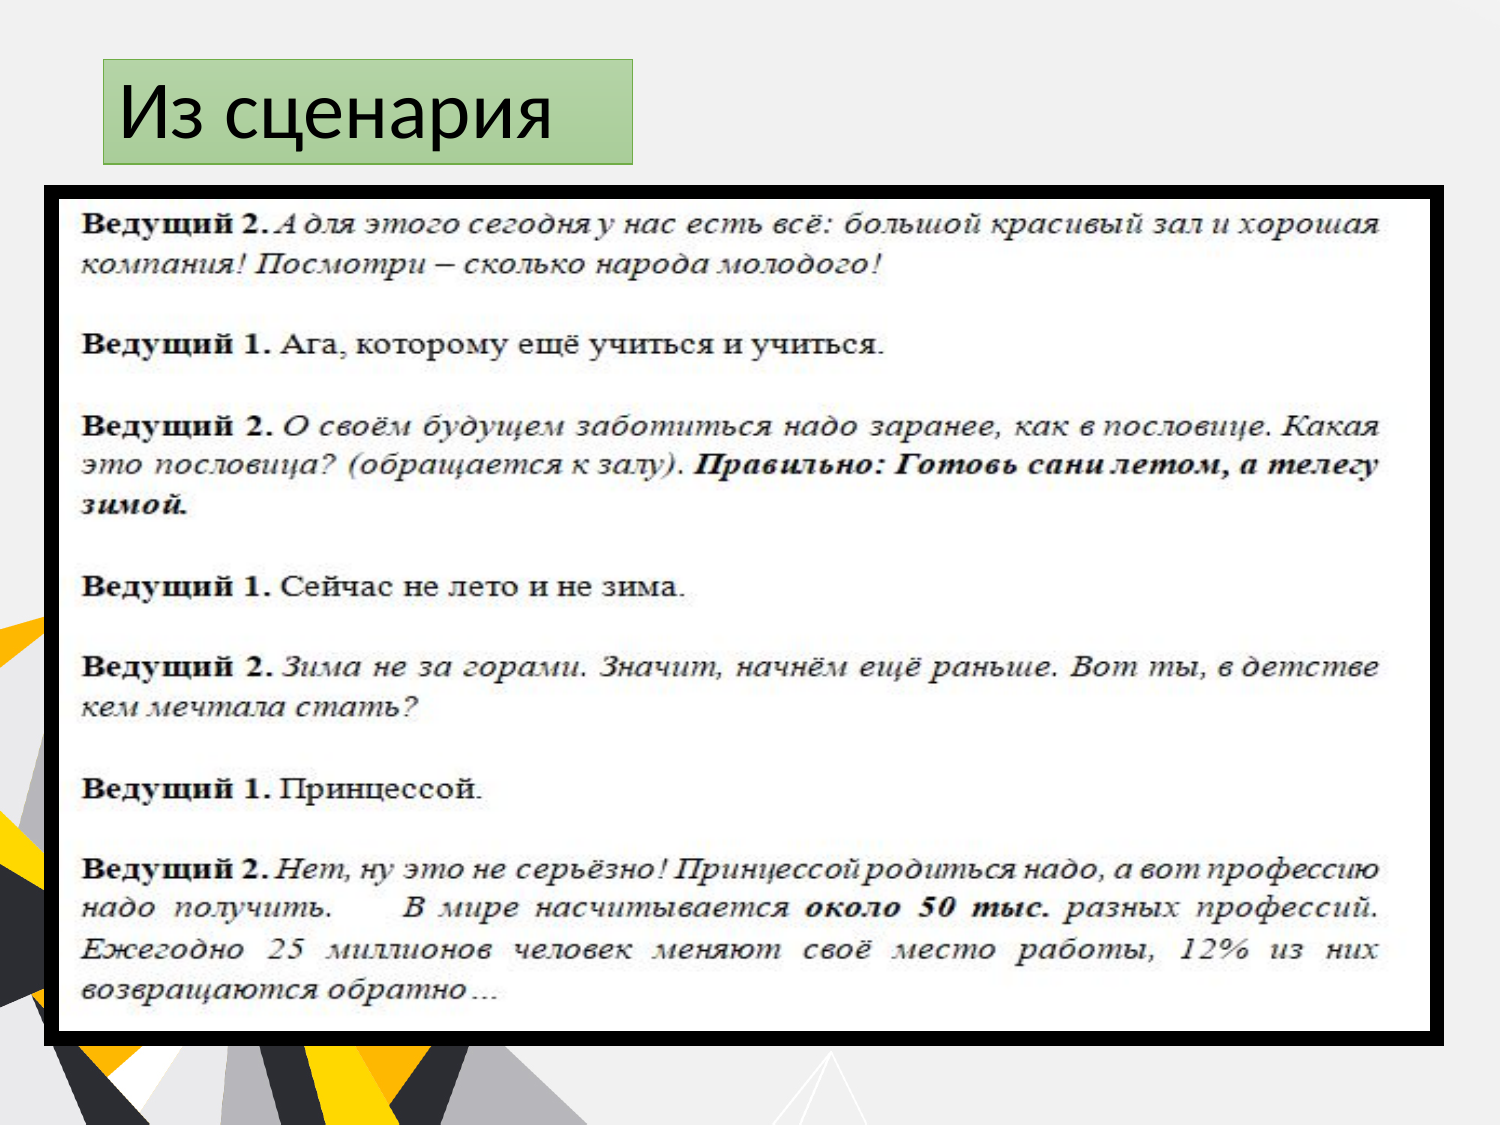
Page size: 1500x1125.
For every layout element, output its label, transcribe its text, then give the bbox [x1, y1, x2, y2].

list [58, 199, 1430, 1032]
picture [0, 0, 1500, 1125]
title Из сценария [103, 59, 633, 165]
